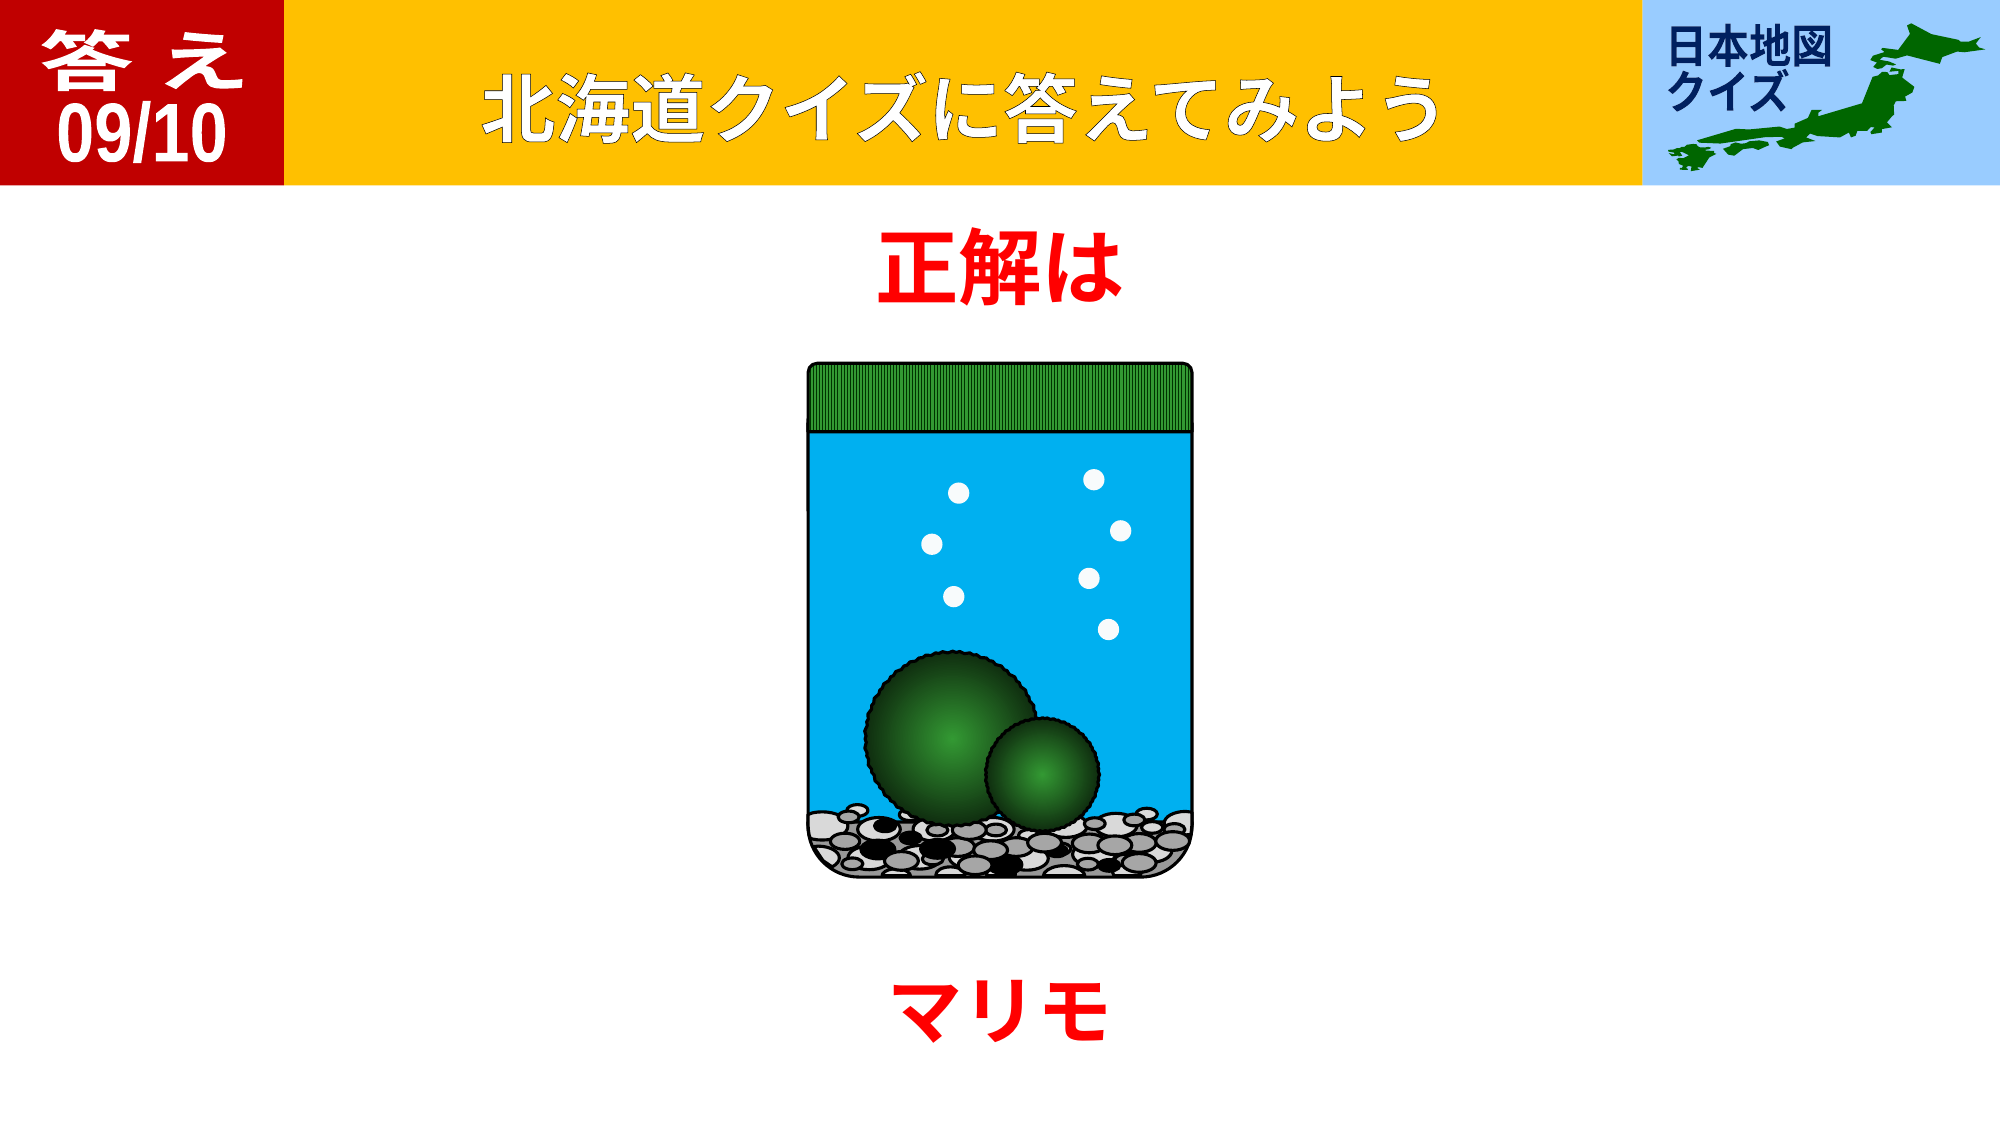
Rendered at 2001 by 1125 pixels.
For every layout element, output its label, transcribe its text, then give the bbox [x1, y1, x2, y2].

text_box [807, 362, 1193, 878]
text_box マリモ [872, 955, 1128, 1061]
text_box 正解は [860, 207, 1140, 323]
